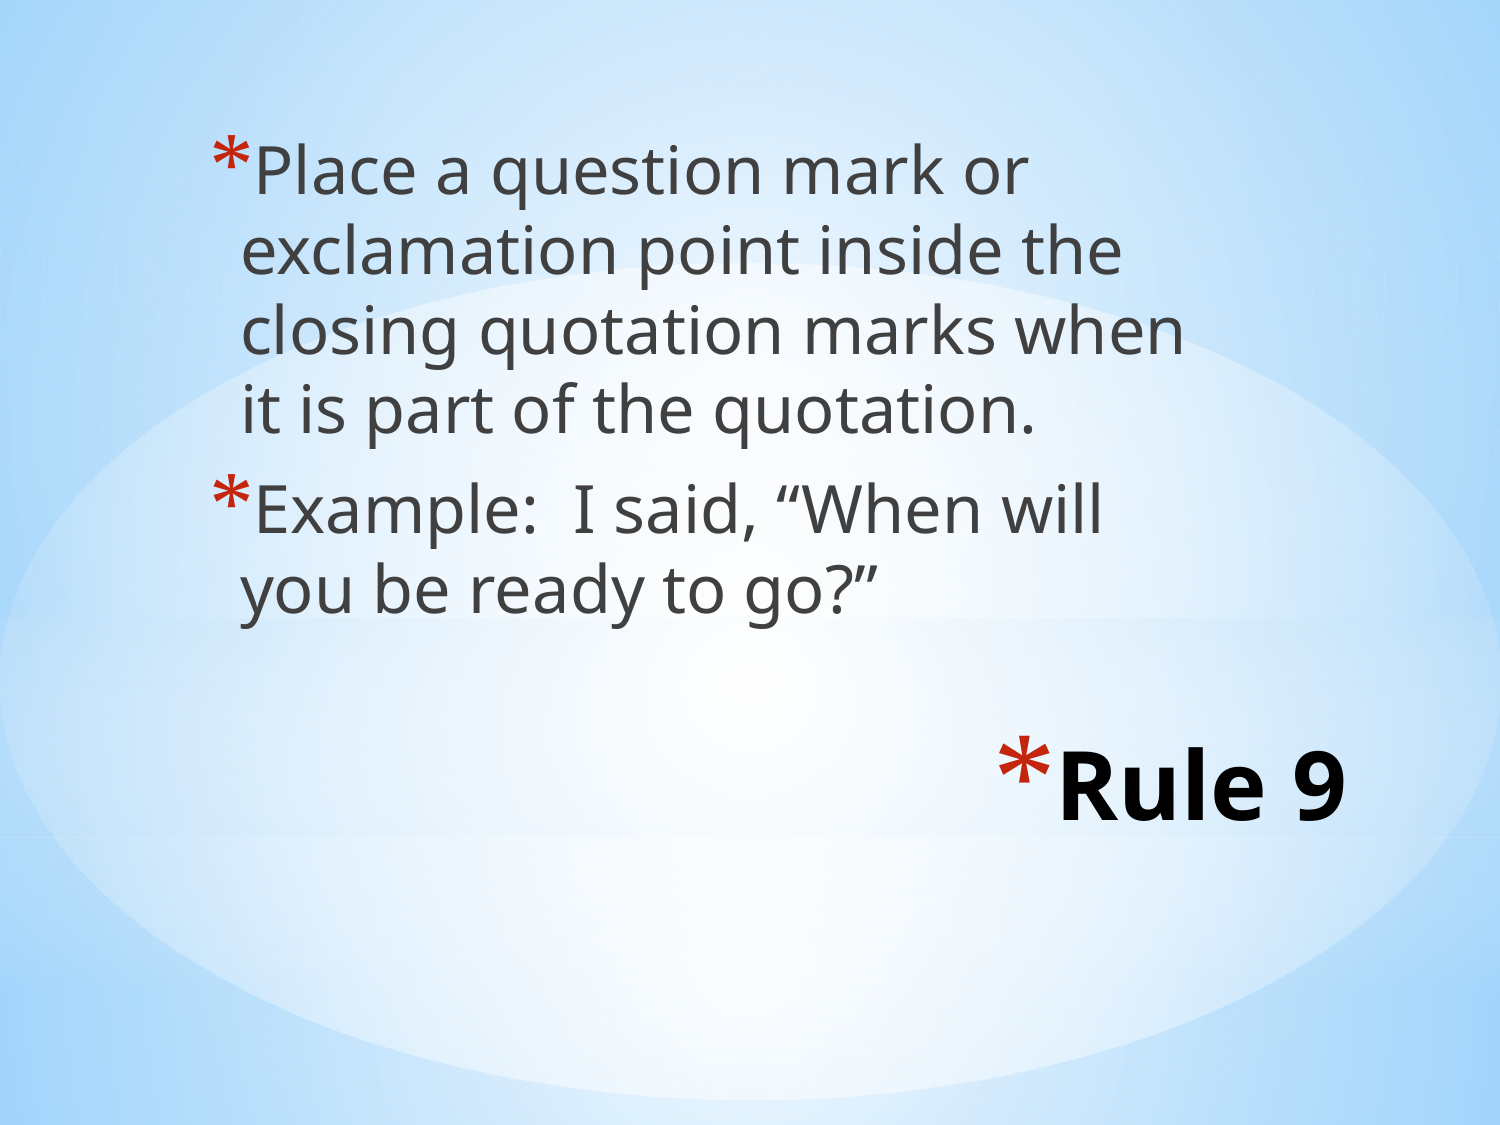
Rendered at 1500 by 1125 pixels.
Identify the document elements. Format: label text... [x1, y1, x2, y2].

title Rule 9 [294, 717, 1363, 905]
list Place a question mark or exclamation point inside the closing quotation marks when it is part of the quotation. Example: I said, “When will you be ready to go?” [187, 120, 1238, 690]
